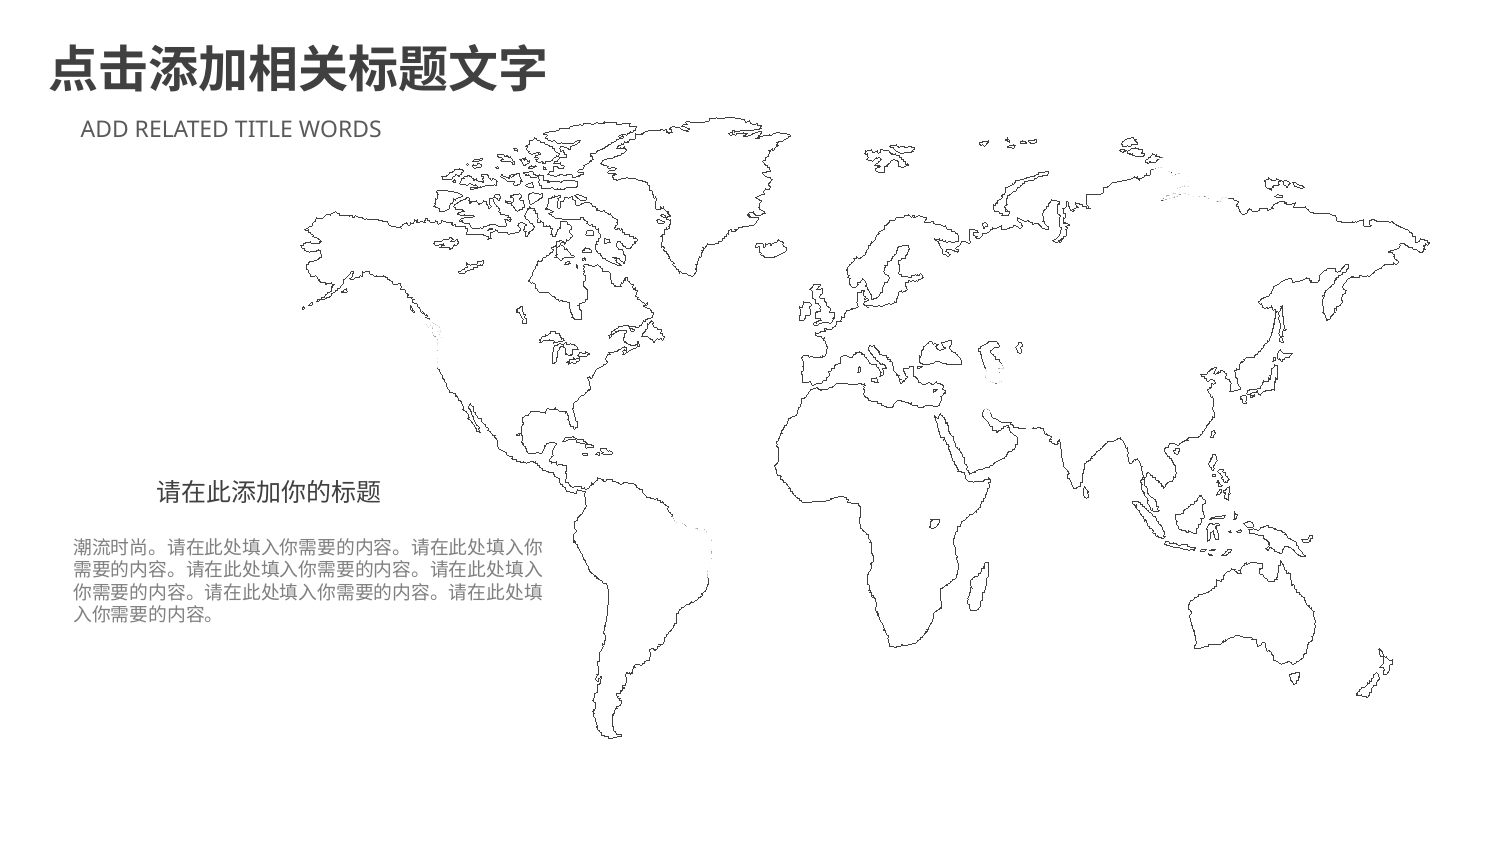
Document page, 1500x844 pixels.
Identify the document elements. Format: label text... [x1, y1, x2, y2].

text_box 请在此添加你的标题 [141, 468, 295, 514]
text_box 潮流时尚。请在此处填入你需要的内容。请在此处填入你需要的内容。请在此处填入你需要的内容。请在此处填入你需要的内容。请在此处填入你需要的内容。请在此处填入你需要的内容。 [58, 528, 295, 656]
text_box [300, 116, 1430, 740]
